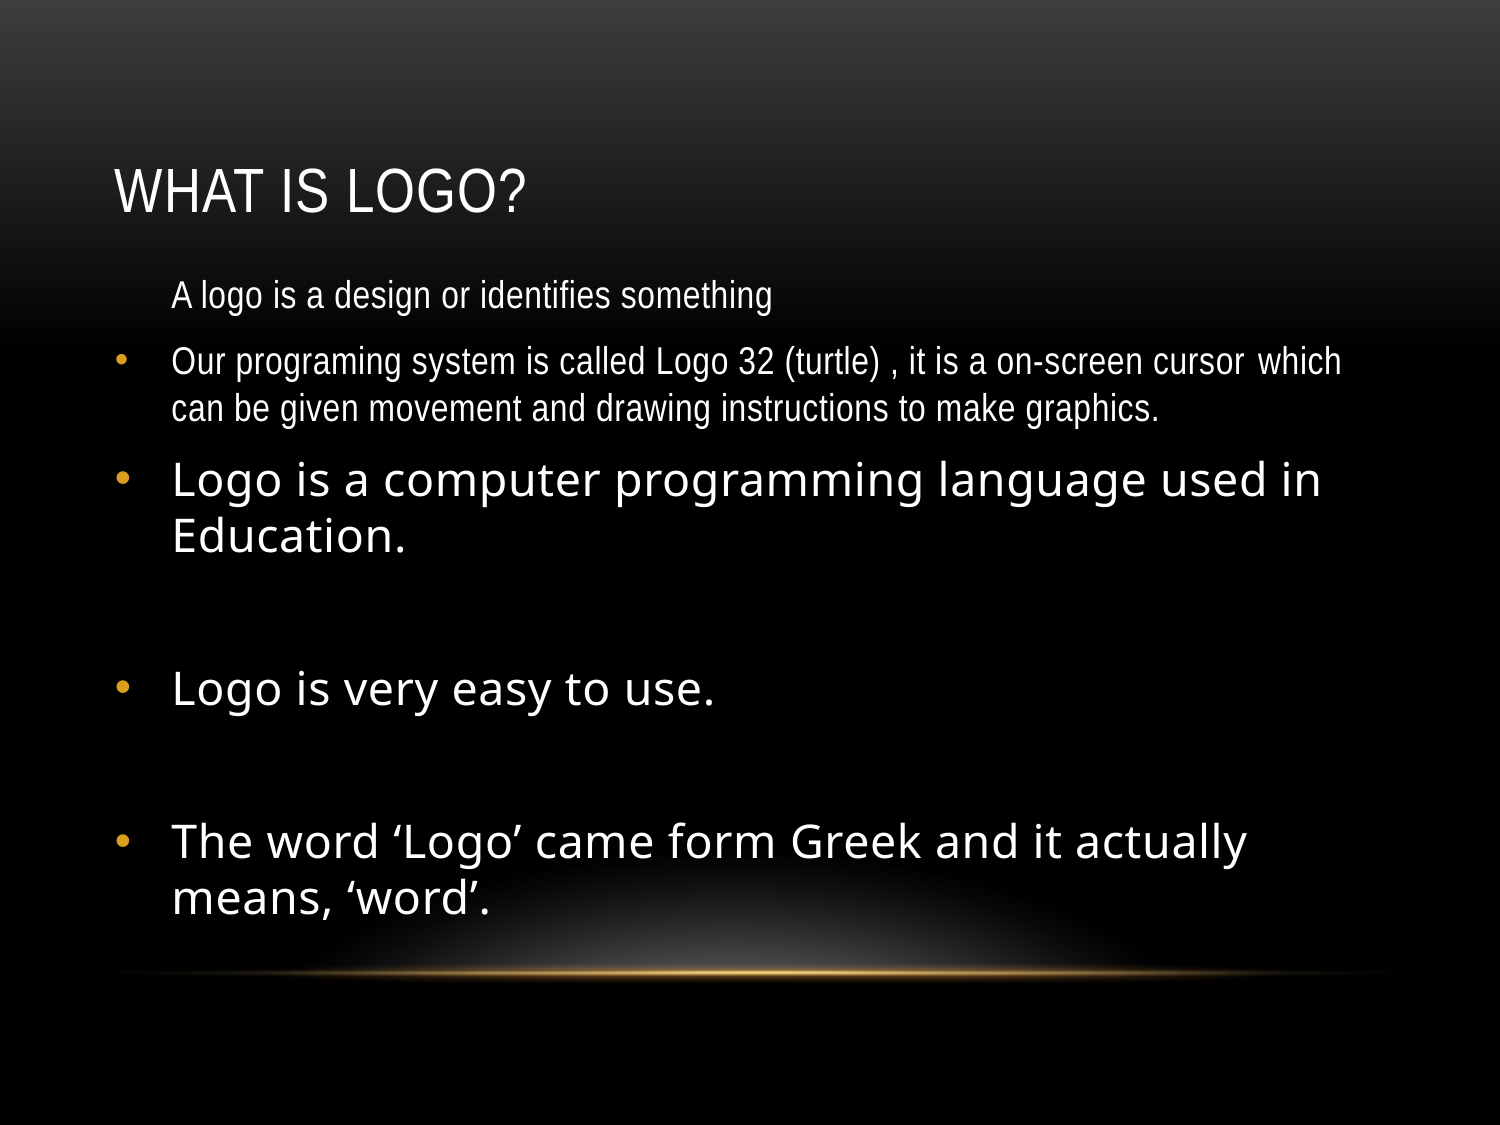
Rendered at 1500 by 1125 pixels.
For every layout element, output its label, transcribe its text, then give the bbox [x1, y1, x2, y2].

title What is Logo? [99, 45, 1400, 233]
picture [0, 0, 1500, 1125]
list A logo is a design or identifies something Our programing system is called Logo 32 (turtle) , it is a on-screen cursor which can be given movement and drawing instructions to make graphics. Logo is a computer programming language used in Education. Logo is very easy to use. The word ‘Logo’ came form Greek and it actually means, ‘word’. [99, 262, 1400, 938]
